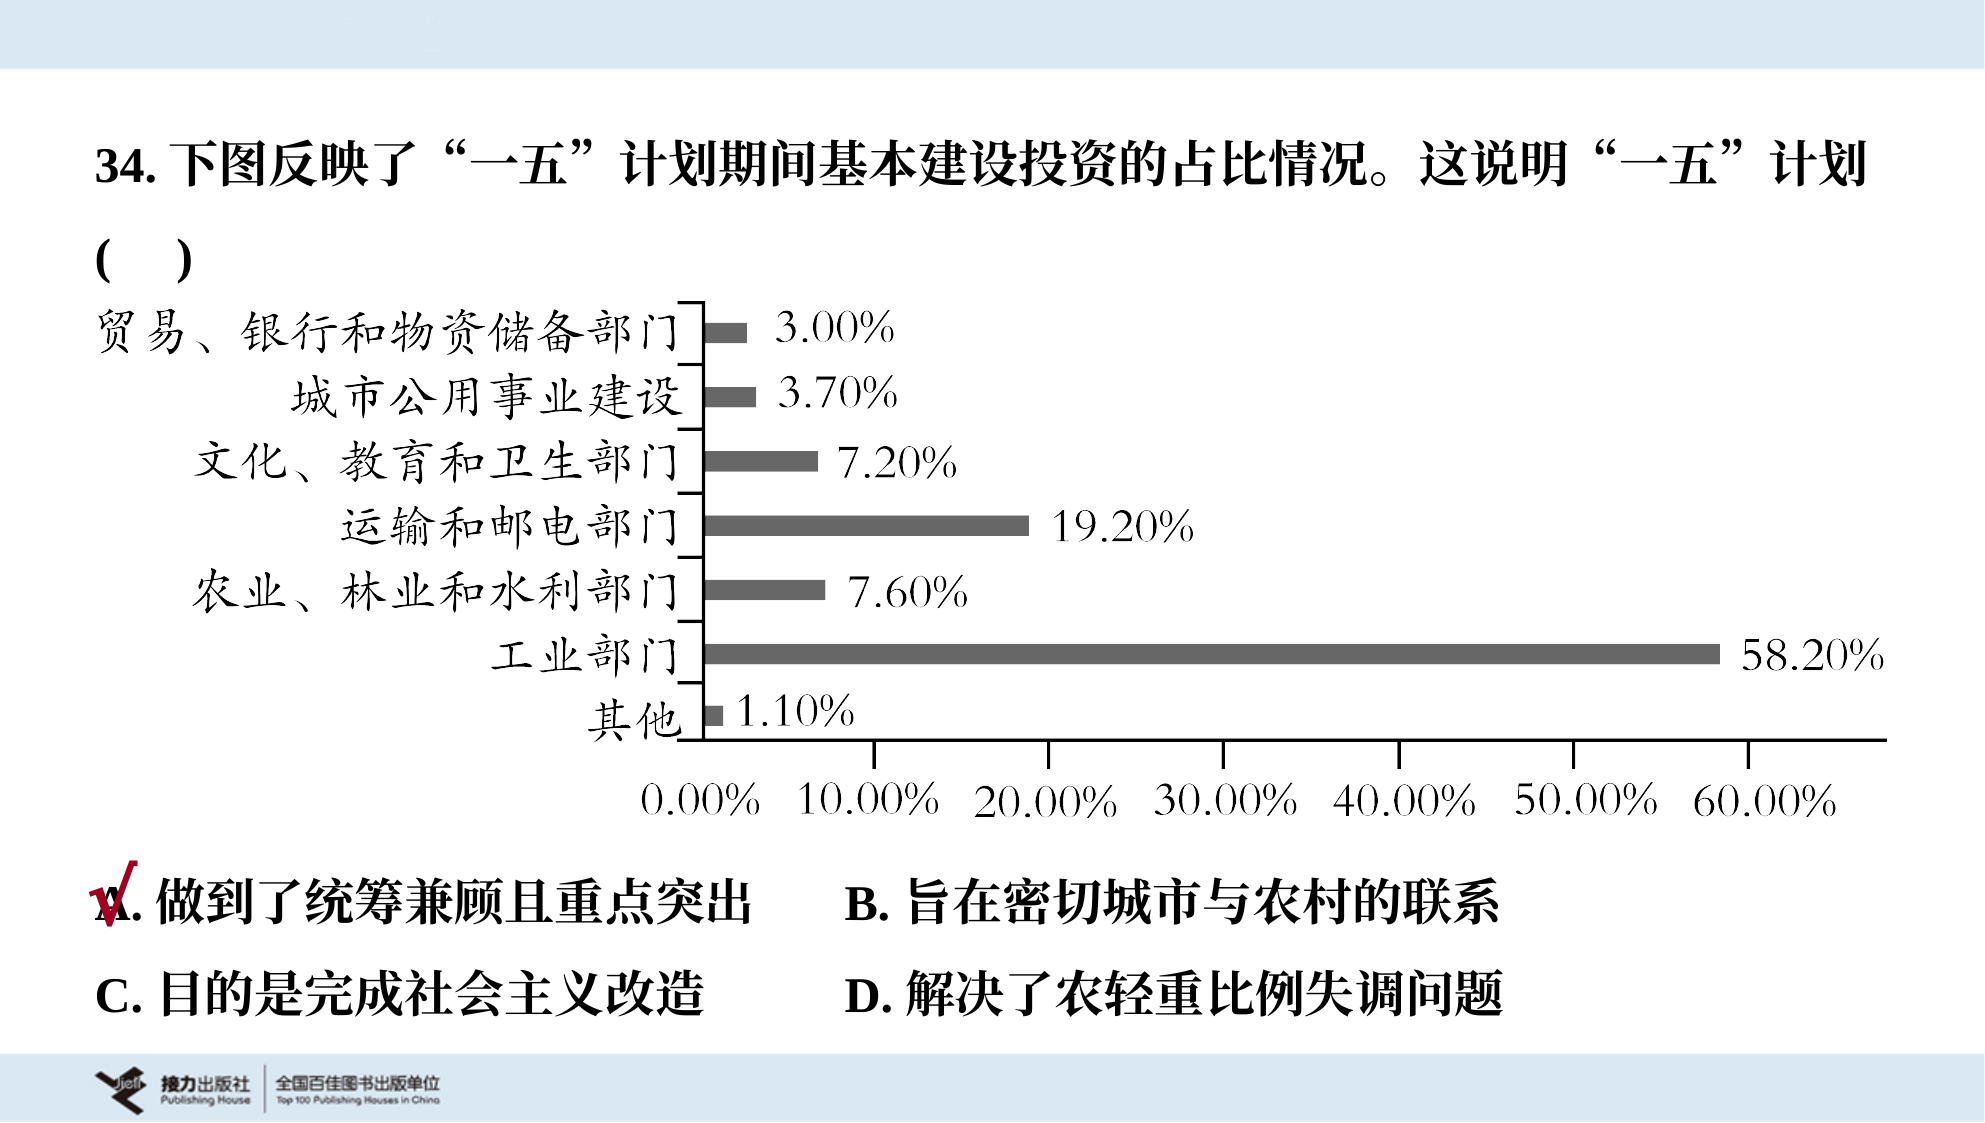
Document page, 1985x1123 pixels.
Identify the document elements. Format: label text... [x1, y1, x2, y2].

text_box √ [86, 848, 139, 942]
picture [0, 0, 1985, 1122]
text_box 34.下图反映了“一五”计划期间基本建设投资的占比情况。这说明“一五”计划 ( ) [94, 100, 1892, 284]
text_box A.做到了统筹兼顾且重点突出 B.旨在密切城市与农村的联系 C.目的是完成社会主义改造 D.解决了农轻重比例失调问题 [94, 839, 1892, 1023]
